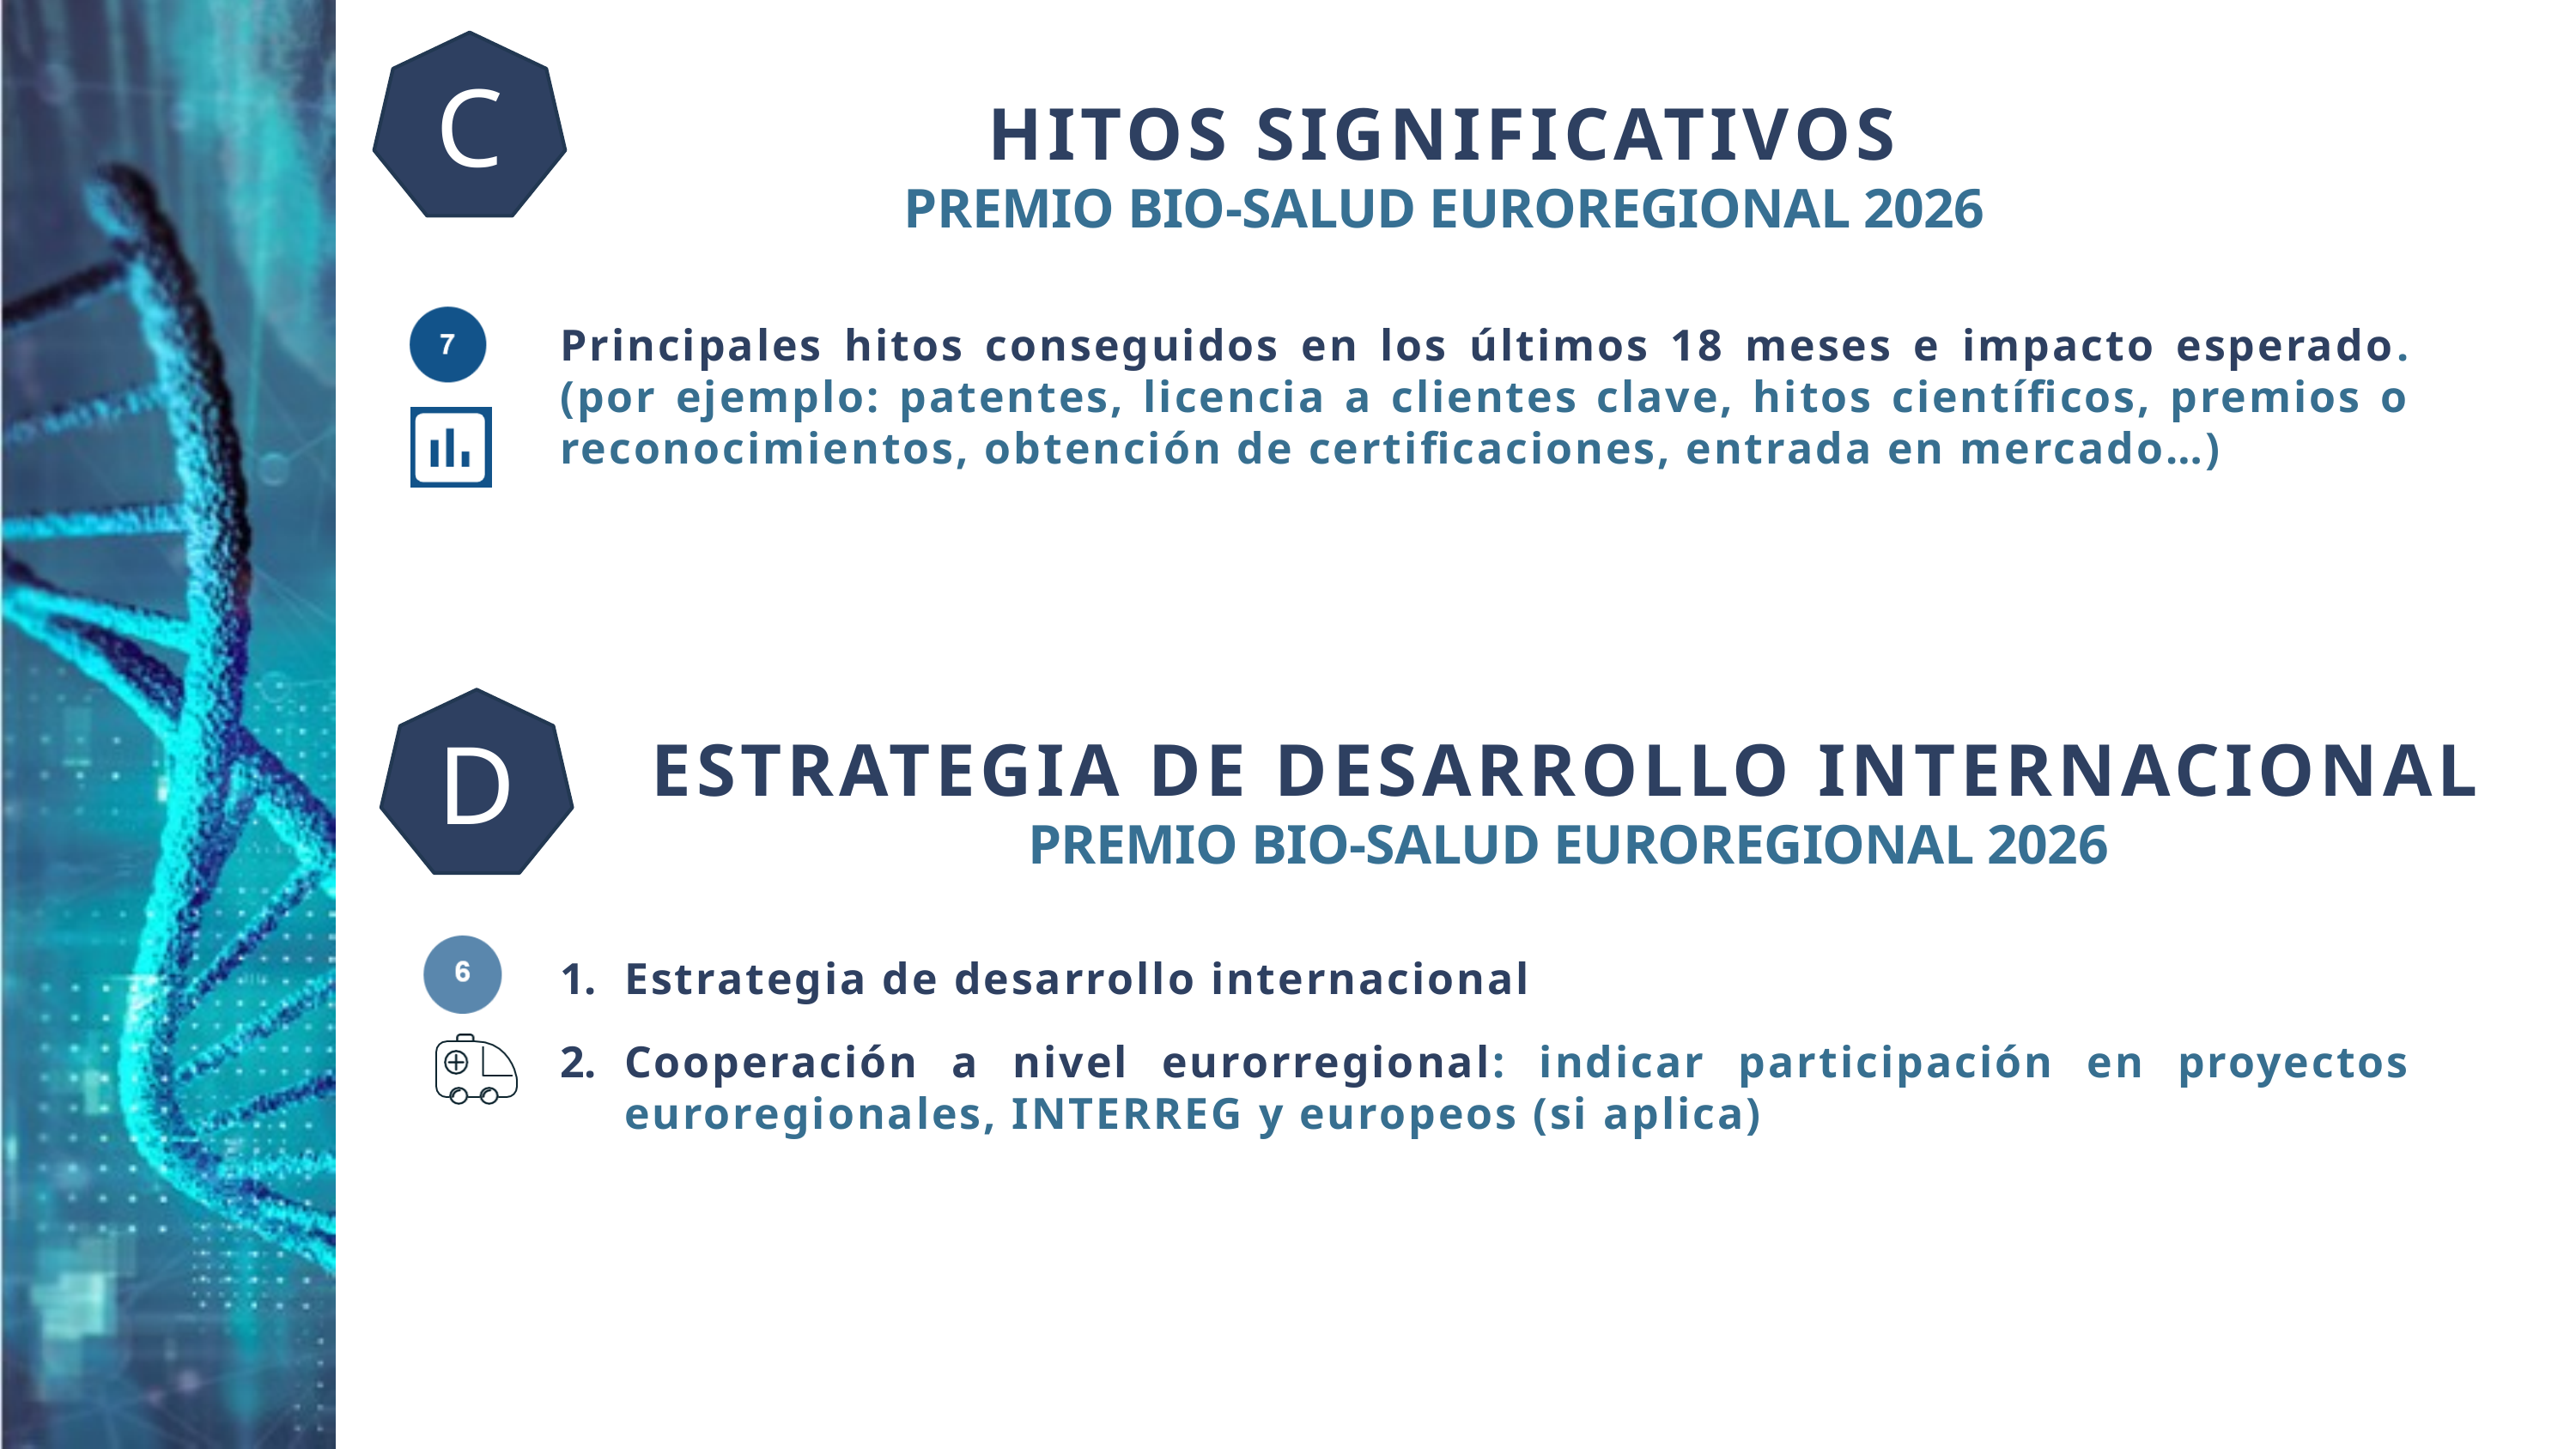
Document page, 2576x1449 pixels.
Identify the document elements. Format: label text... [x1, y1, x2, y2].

picture [410, 406, 492, 488]
picture [410, 928, 507, 1014]
text_box Principales hitos conseguidos en los últimos 18 meses e impacto esperado. (por ejemplo: patentes, licencia a clientes clave, hitos científicos, premios o reconocimientos, obtención de certificaciones, entrada en mercado…) [558, 316, 2412, 473]
text_box C [372, 30, 568, 218]
title HITOS SIGNIFICATIVOS PREMIO BIO-SALUD EUROREGIONAL 2026 [504, 70, 2385, 330]
picture [435, 1033, 518, 1106]
text_box Estrategia de desarrollo internacional Cooperación a nivel eurorregional: indicar participación en proyectos euroregionales, INTERREG y europeos (si aplica) [558, 949, 2412, 1138]
text_box D [379, 688, 574, 876]
text_box ESTRATEGIA DE DESARROLLO INTERNACIONAL PREMIO BIO-SALUD EUROREGIONAL 2026 [590, 706, 2547, 875]
picture [396, 288, 494, 391]
picture [0, 0, 336, 1449]
